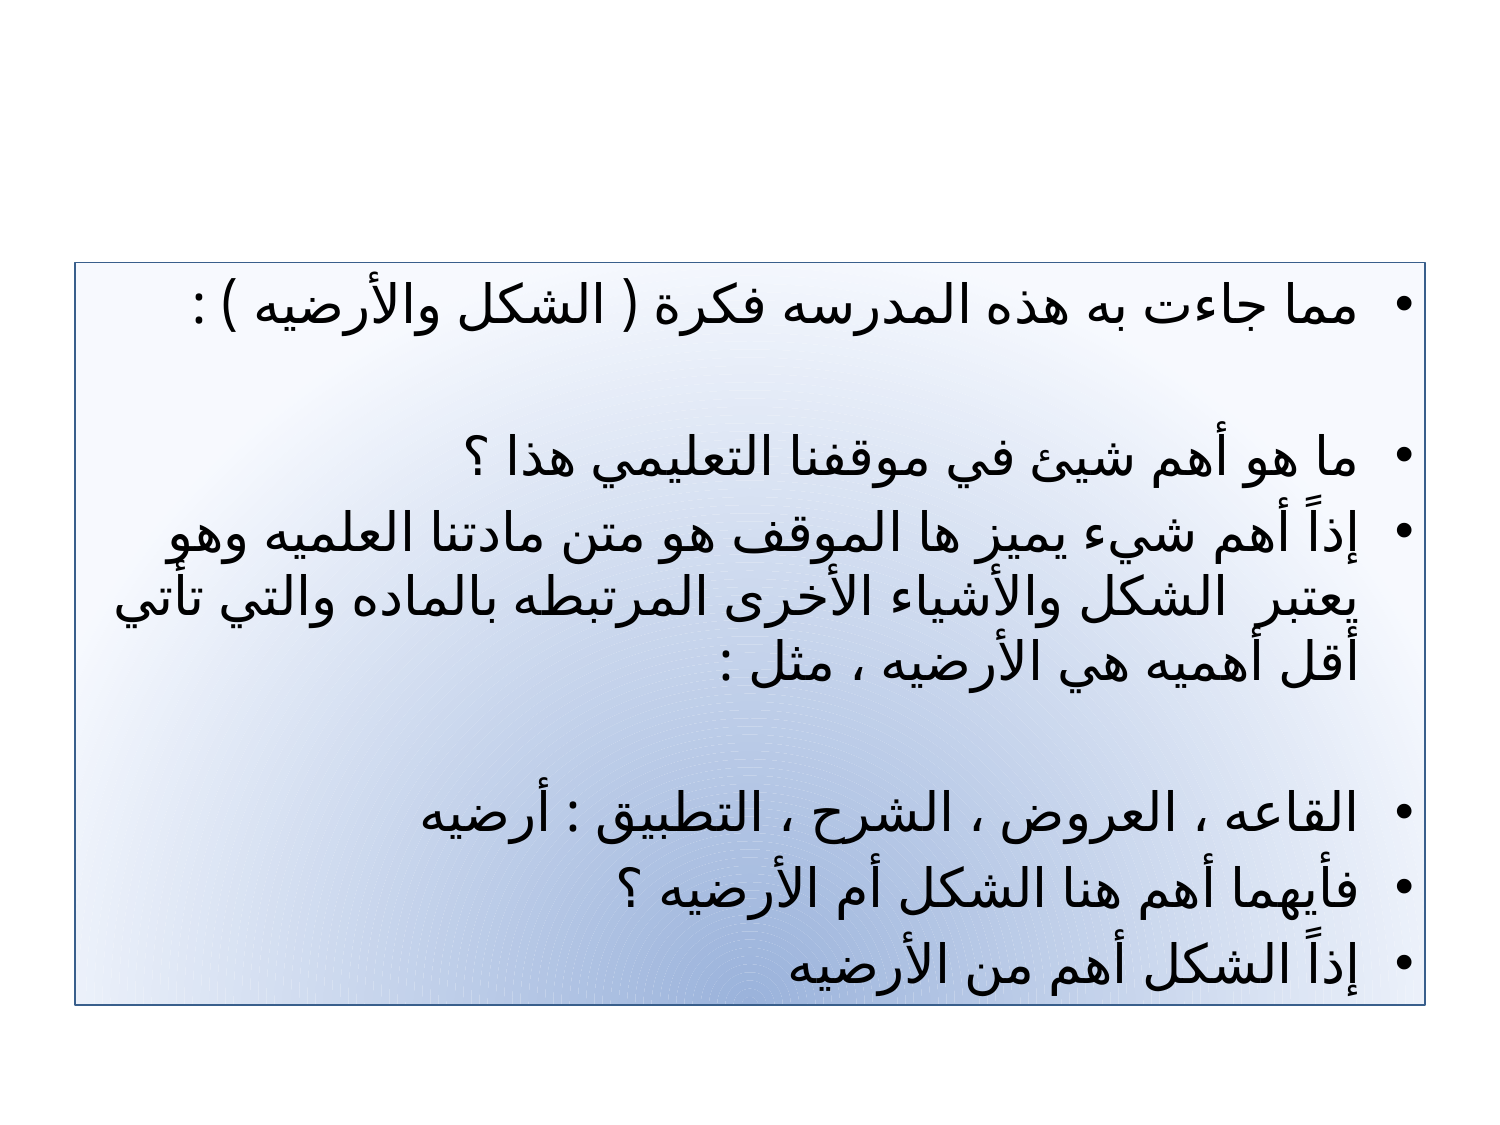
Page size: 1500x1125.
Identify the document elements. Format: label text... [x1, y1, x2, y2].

list مما جاءت به هذه المدرسه فكرة ( الشكل والأرضيه ) : ما هو أهم شيئ في موقفنا التعليمي هذا ؟ إذاً أهم شيء يميز ها الموقف هو متن مادتنا العلميه وهو يعتبر الشكل والأشياء الأخرى المرتبطه بالماده والتي تأتي أقل أهميه هي الأرضيه ، مثل : القاعه ، العروض ، الشرح ، التطبيق : أرضيه فأيهما أهم هنا الشكل أم الأرضيه ؟ إذاً الشكل أهم من الأرضيه [74, 262, 1426, 1006]
